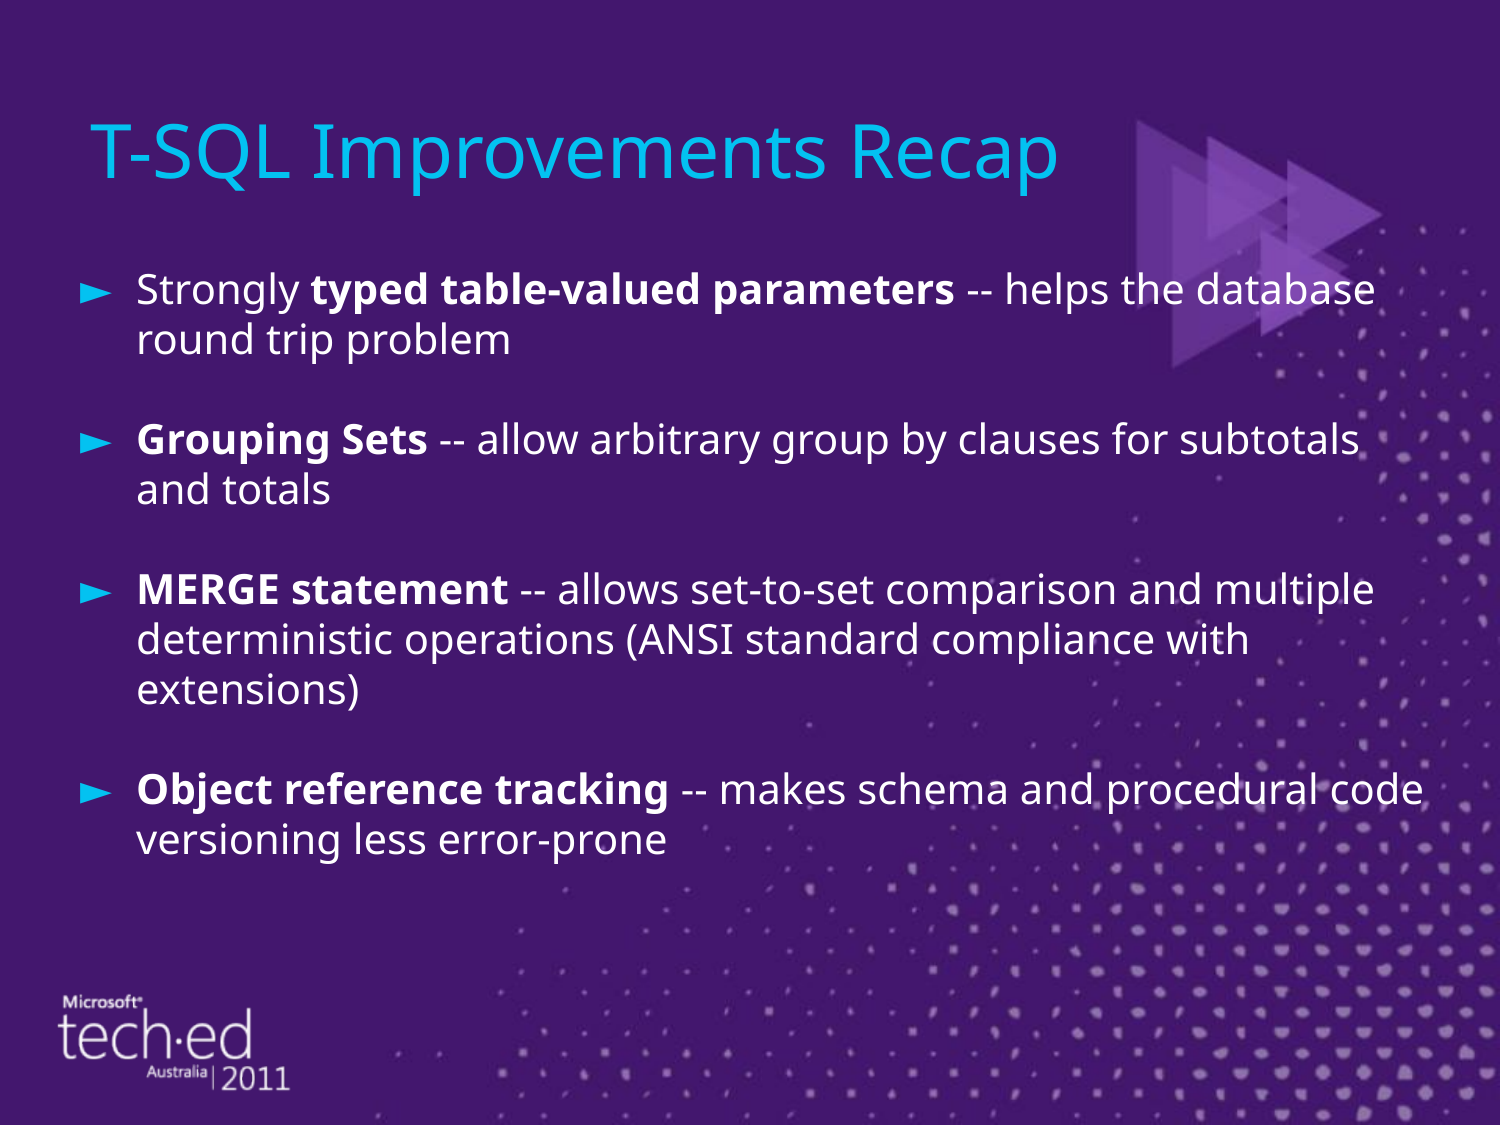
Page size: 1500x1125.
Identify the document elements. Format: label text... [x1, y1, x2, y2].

list Strongly typed table-valued parameters -- helps the database round trip problem Grouping Sets -- allow arbitrary group by clauses for subtotals and totals MERGE statement -- allows set-to-set comparison and multiple deterministic operations (ANSI standard compliance with extensions) Object reference tracking -- makes schema and procedural code versioning less error-prone [64, 255, 1440, 906]
title T-SQL Improvements Recap [75, 54, 1425, 243]
picture [0, 0, 1500, 1125]
